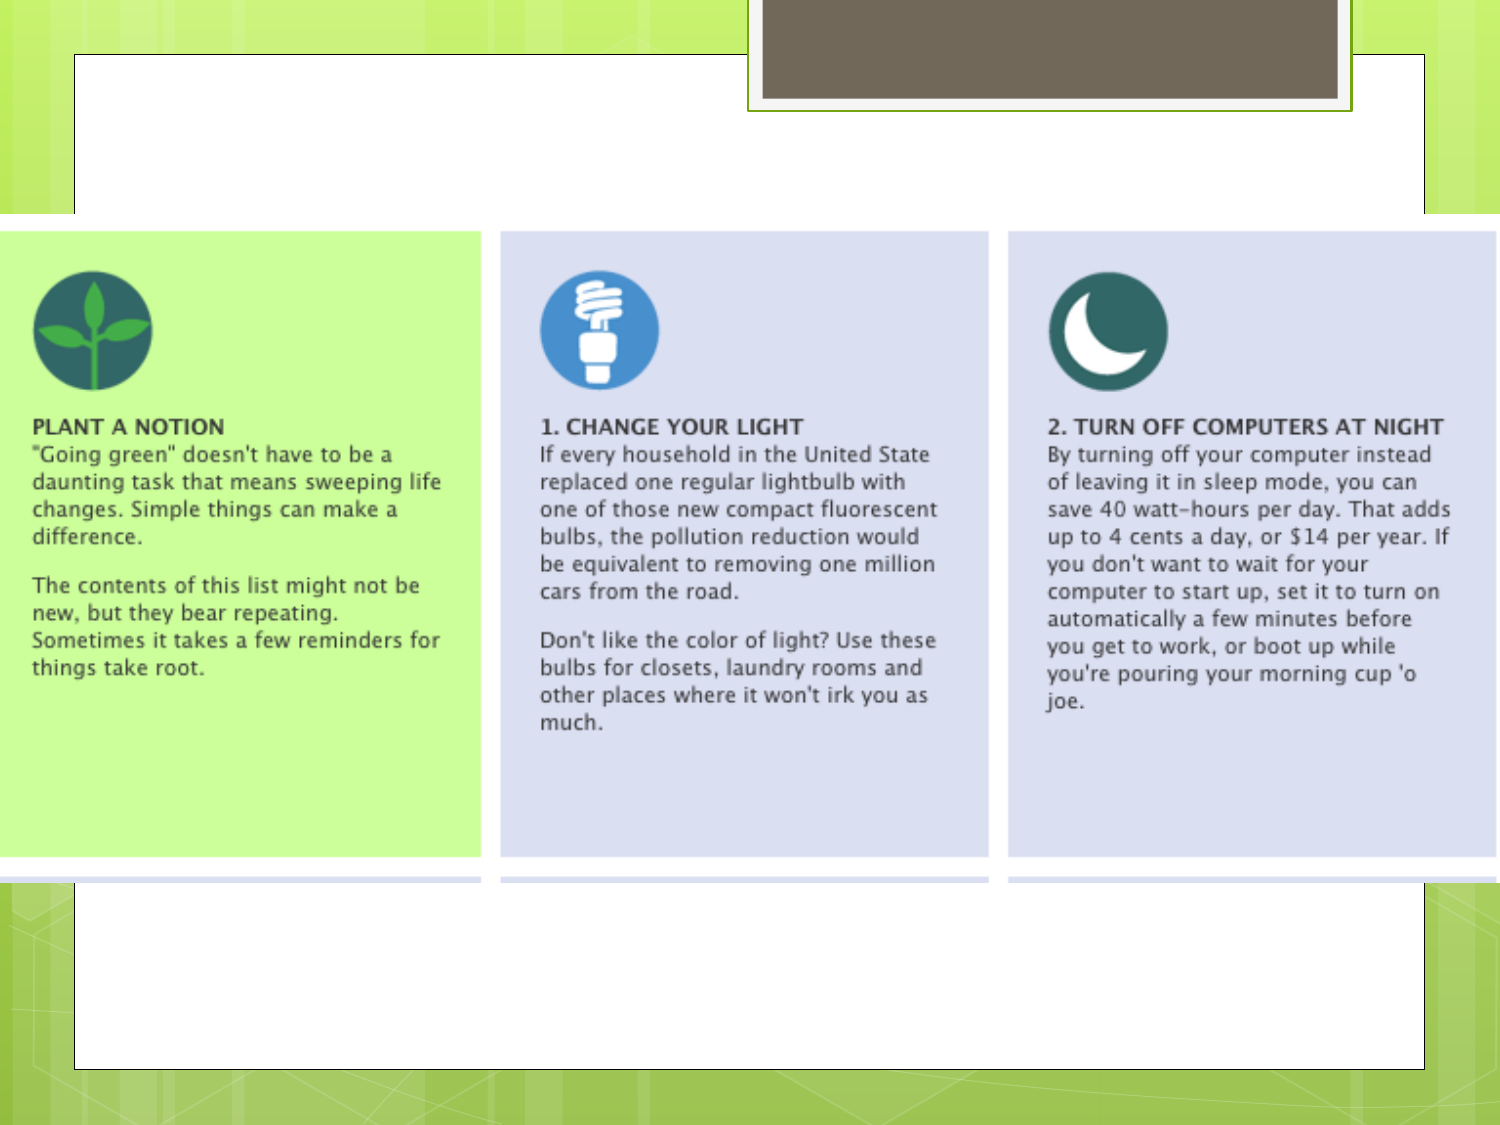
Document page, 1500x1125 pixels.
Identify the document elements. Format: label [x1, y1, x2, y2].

picture [0, 214, 1500, 883]
